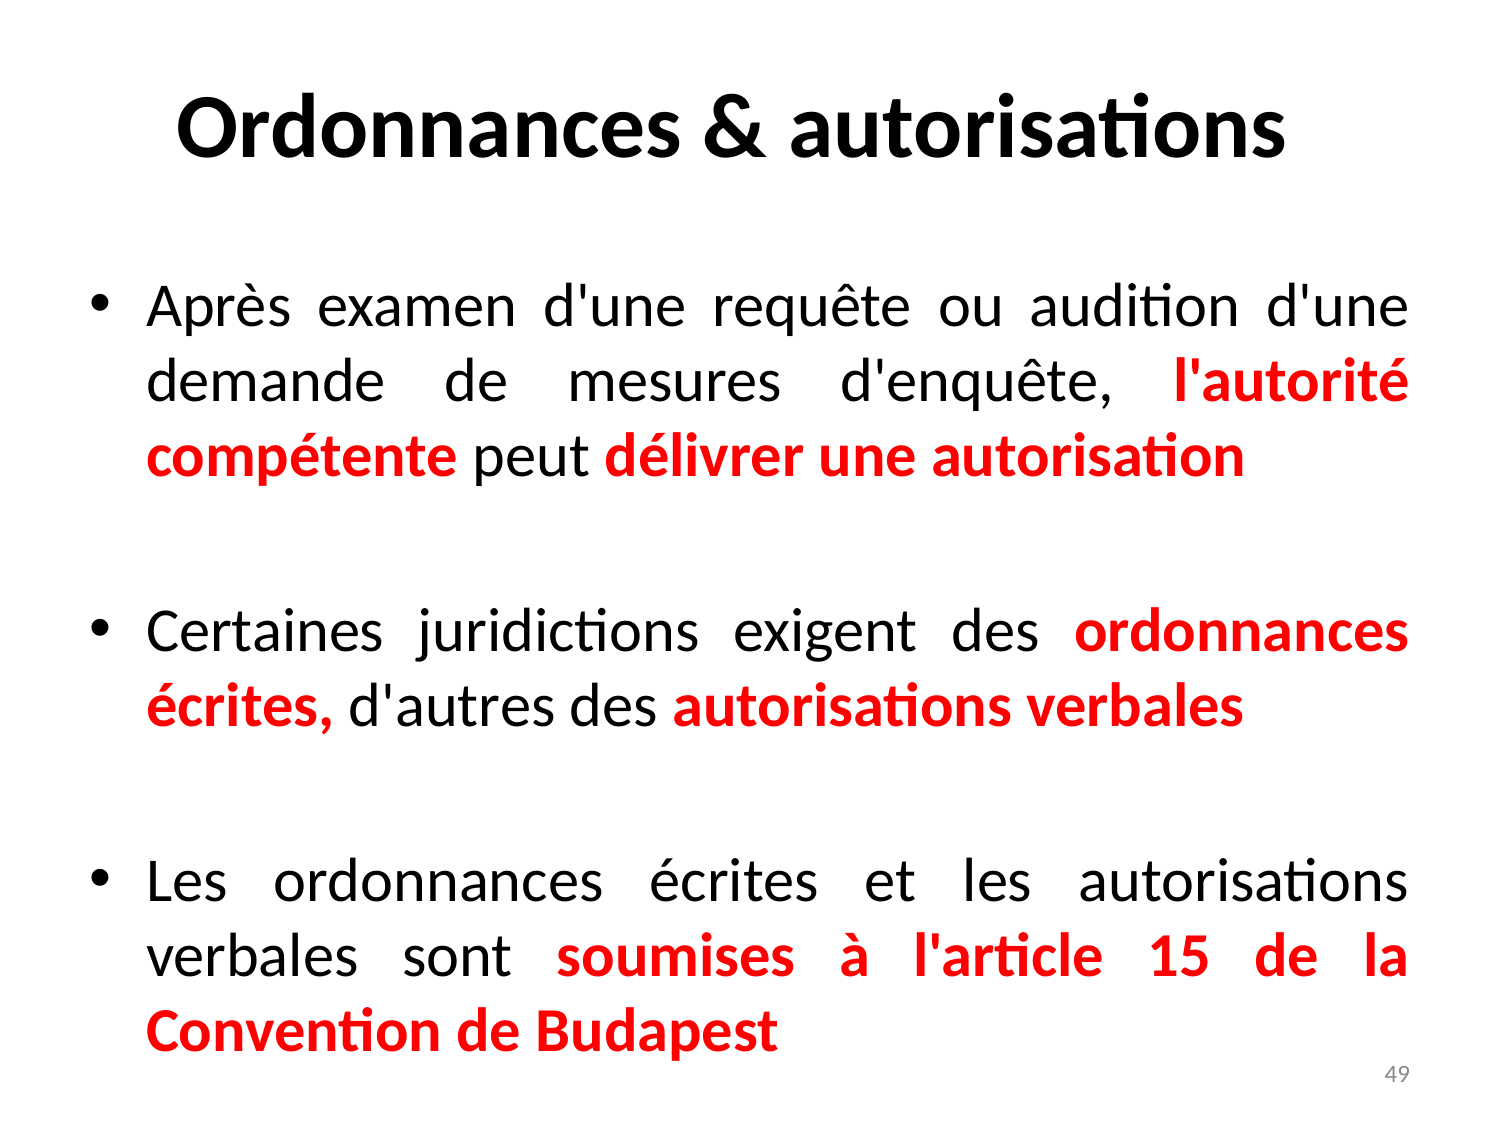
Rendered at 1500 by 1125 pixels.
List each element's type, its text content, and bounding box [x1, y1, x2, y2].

title Ordonnances & autorisations [57, 27, 1408, 216]
text_box Après examen d'une requête ou audition d'une demande de mesures d'enquête, l'autorité compétente peut délivrer une autorisation Certaines juridictions exigent des ordonnances écrites, d'autres des autorisations verbales Les ordonnances écrites et les autorisations verbales sont soumises à l'article 15 de la Convention de Budapest [74, 194, 1425, 1043]
slide_number 49 [1074, 1042, 1425, 1103]
